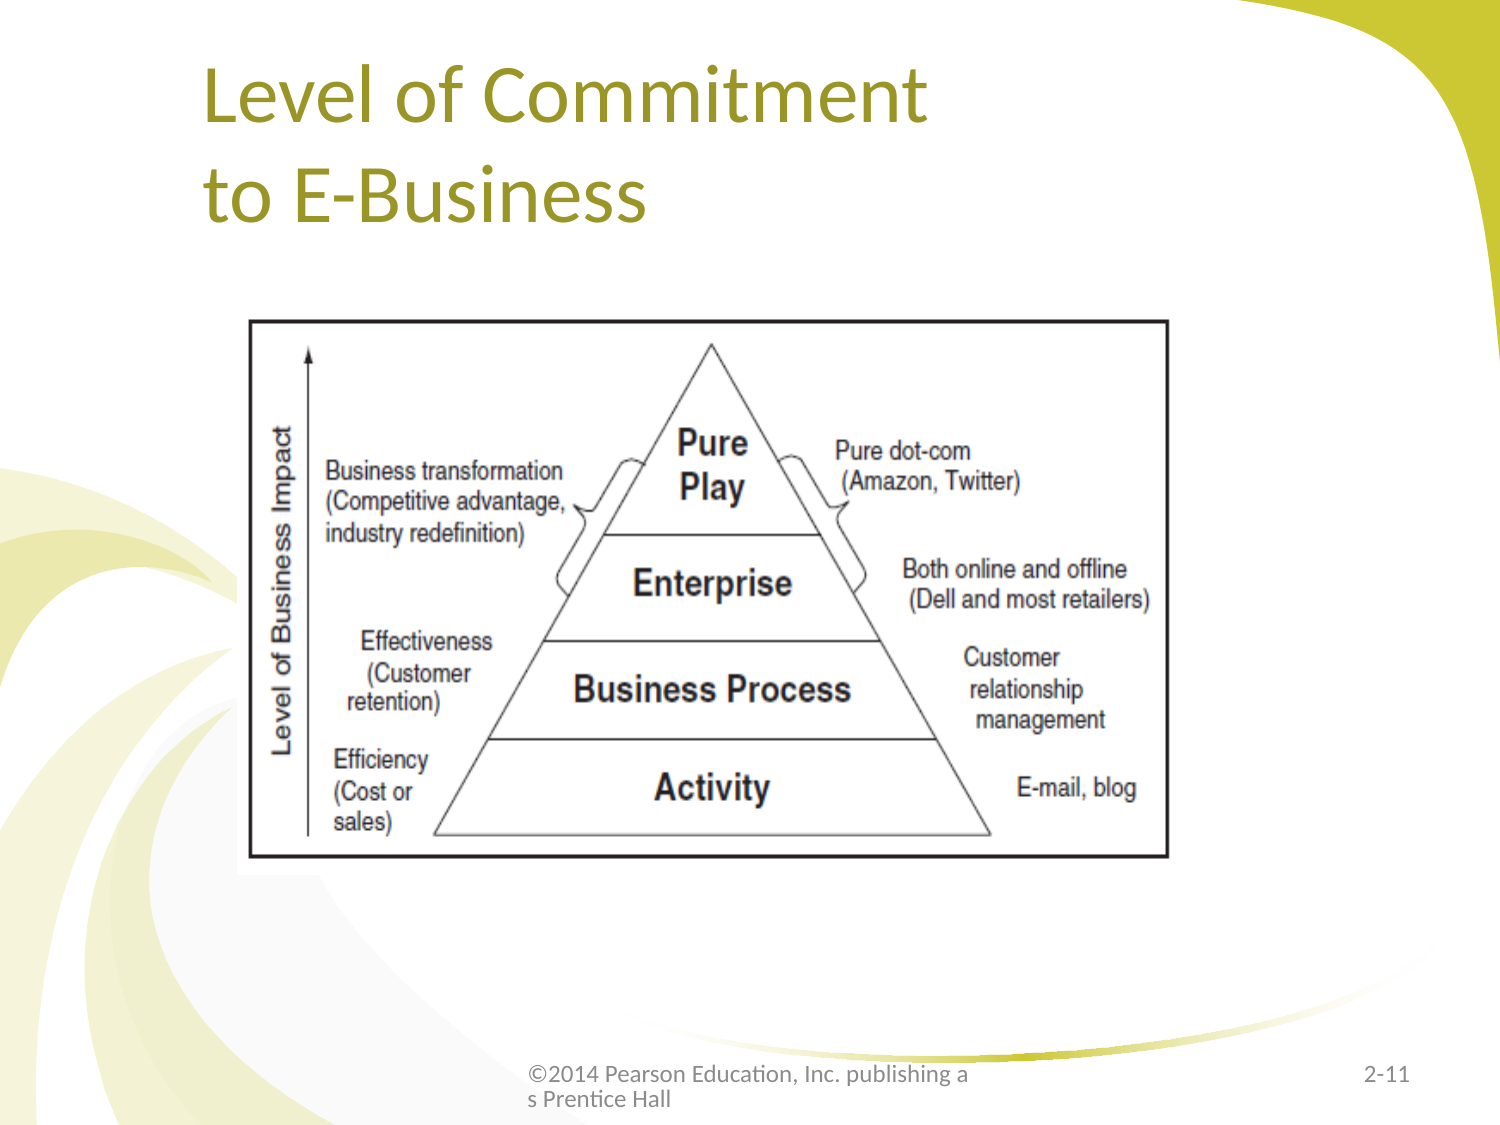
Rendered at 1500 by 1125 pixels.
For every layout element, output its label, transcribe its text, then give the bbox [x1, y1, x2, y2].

slide_number 2-11 [1074, 1042, 1425, 1103]
title Level of Commitment to E-Business [187, 45, 1425, 233]
footer ©2014 Pearson Education, Inc. publishing as Prentice Hall [512, 1042, 988, 1103]
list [237, 312, 1178, 876]
